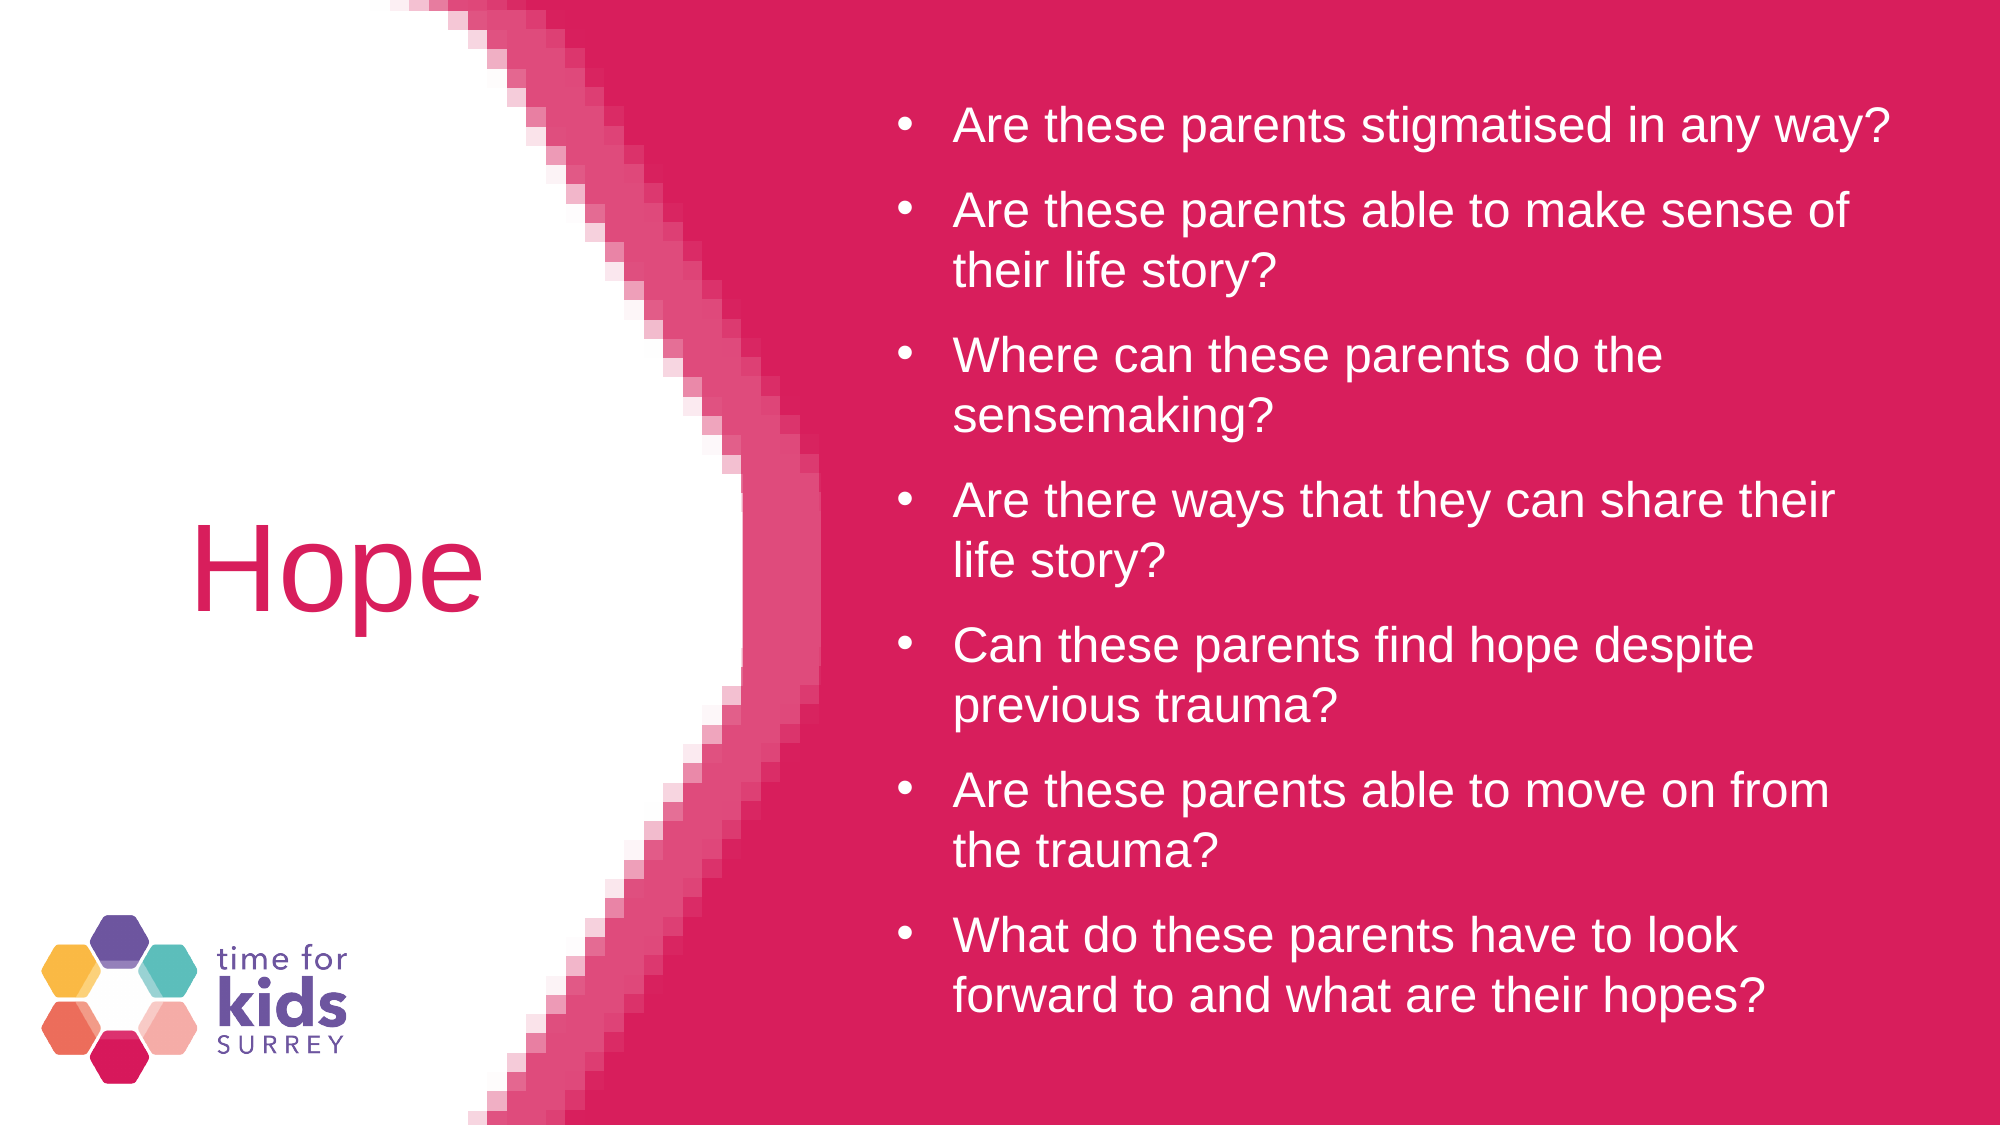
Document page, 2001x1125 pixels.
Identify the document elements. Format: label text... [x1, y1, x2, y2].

text_box Are these parents stigmatised in any way? Are these parents able to make sense of their life story? Where can these parents do the sensemaking? Are there ways that they can share their life story? Can these parents find hope despite previous trauma? Are these parents able to move on from the trauma? What do these parents have to look forward to and what are their hopes? [881, 85, 1920, 1030]
picture [0, 0, 822, 1125]
